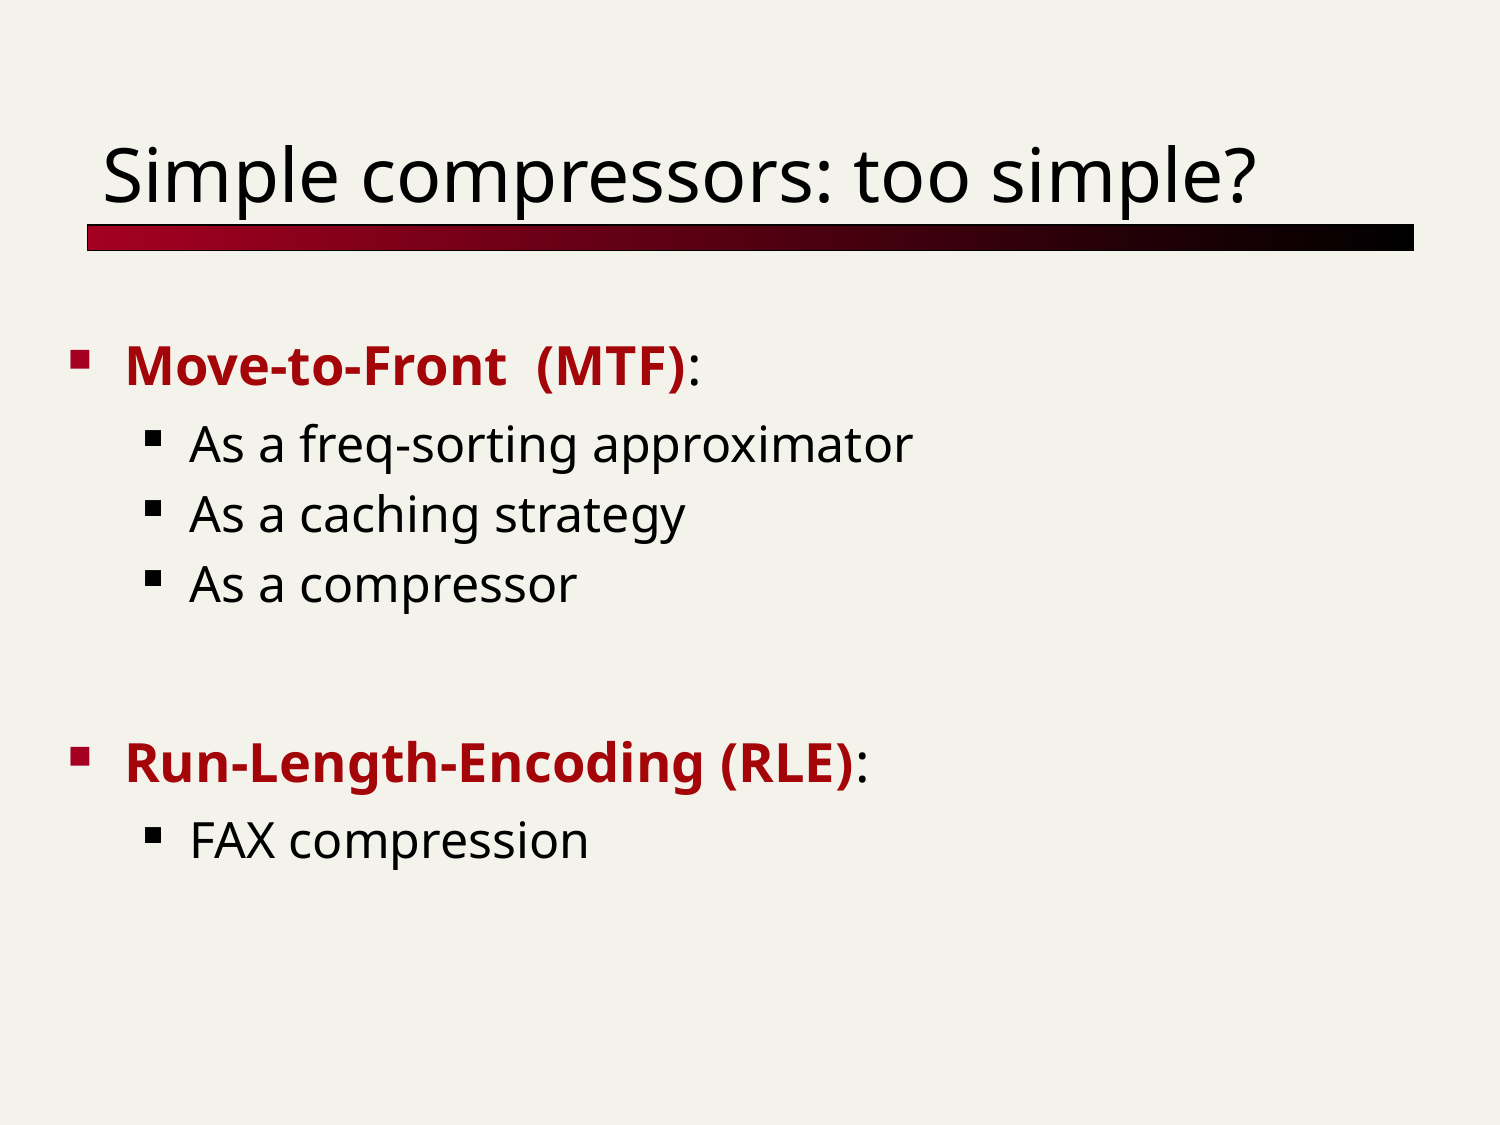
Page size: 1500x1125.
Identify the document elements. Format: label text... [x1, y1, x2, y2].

text_box Move-to-Front (MTF): As a freq-sorting approximator As a caching strategy As a compressor [53, 304, 1412, 659]
text_box Run-Length-Encoding (RLE): FAX compression [53, 701, 1412, 903]
title Simple compressors: too simple? [87, 62, 1413, 226]
